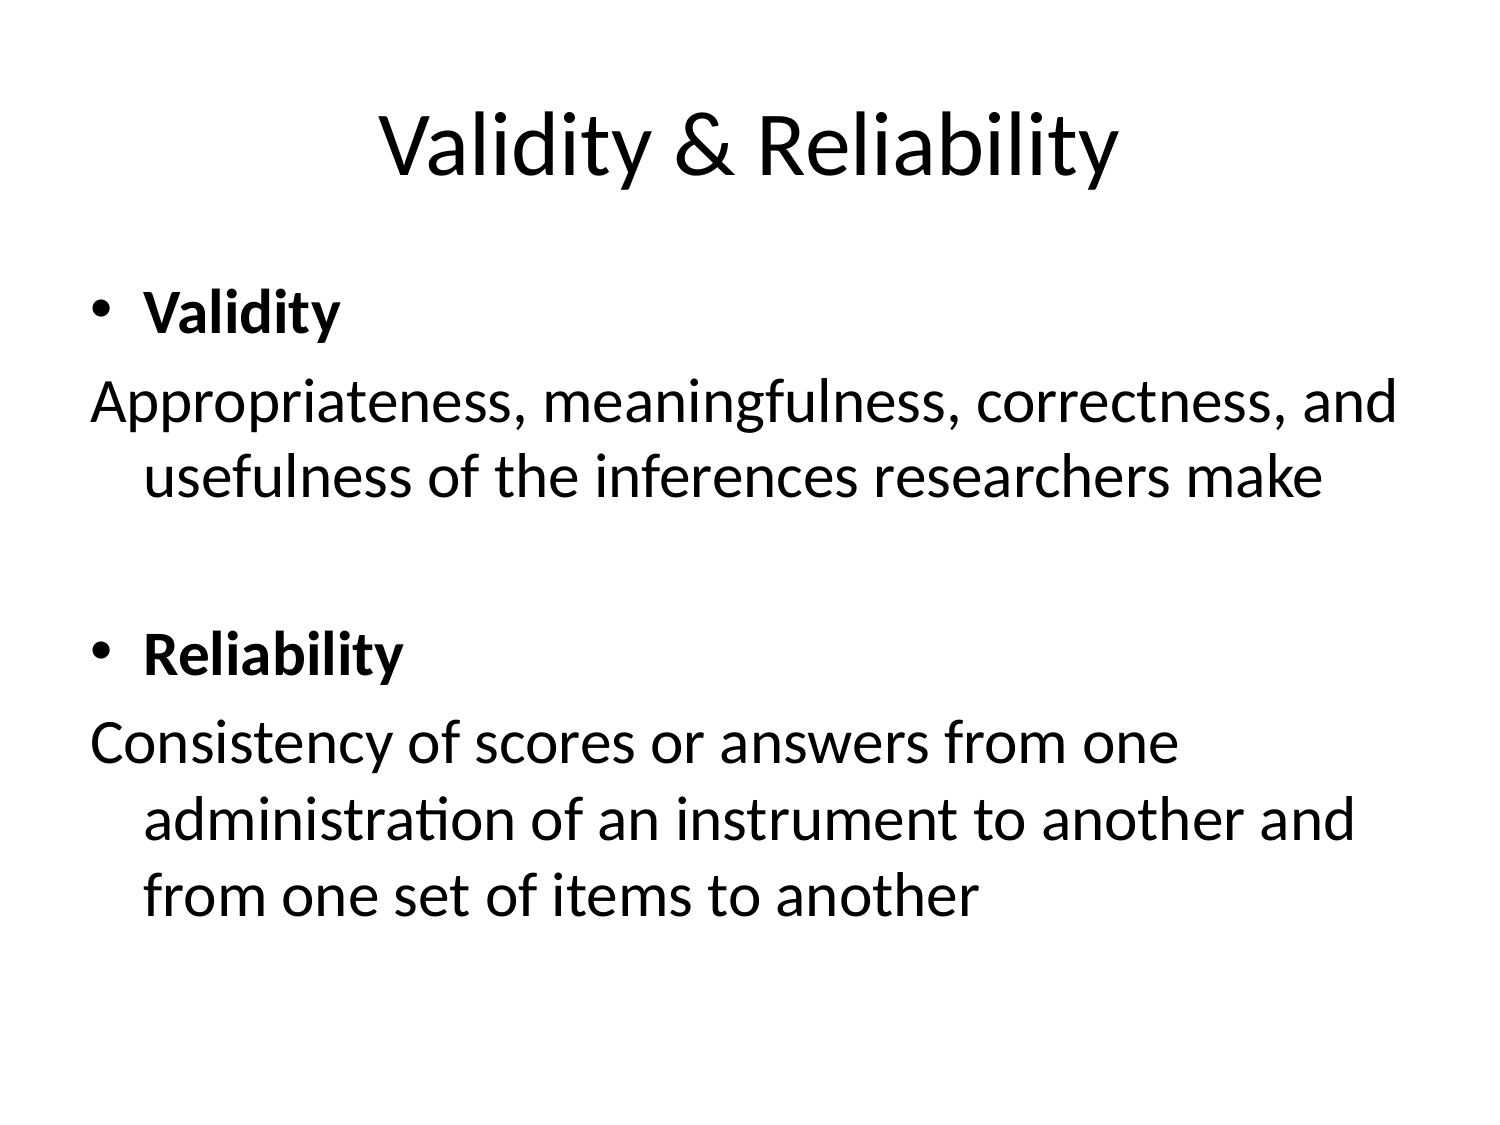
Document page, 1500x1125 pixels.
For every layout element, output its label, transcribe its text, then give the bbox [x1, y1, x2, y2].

list Validity Appropriateness, meaningfulness, correctness, and usefulness of the inferences researchers make Reliability Consistency of scores or answers from one administration of an instrument to another and from one set of items to another [75, 262, 1425, 1005]
title Validity & Reliability [75, 45, 1425, 233]
